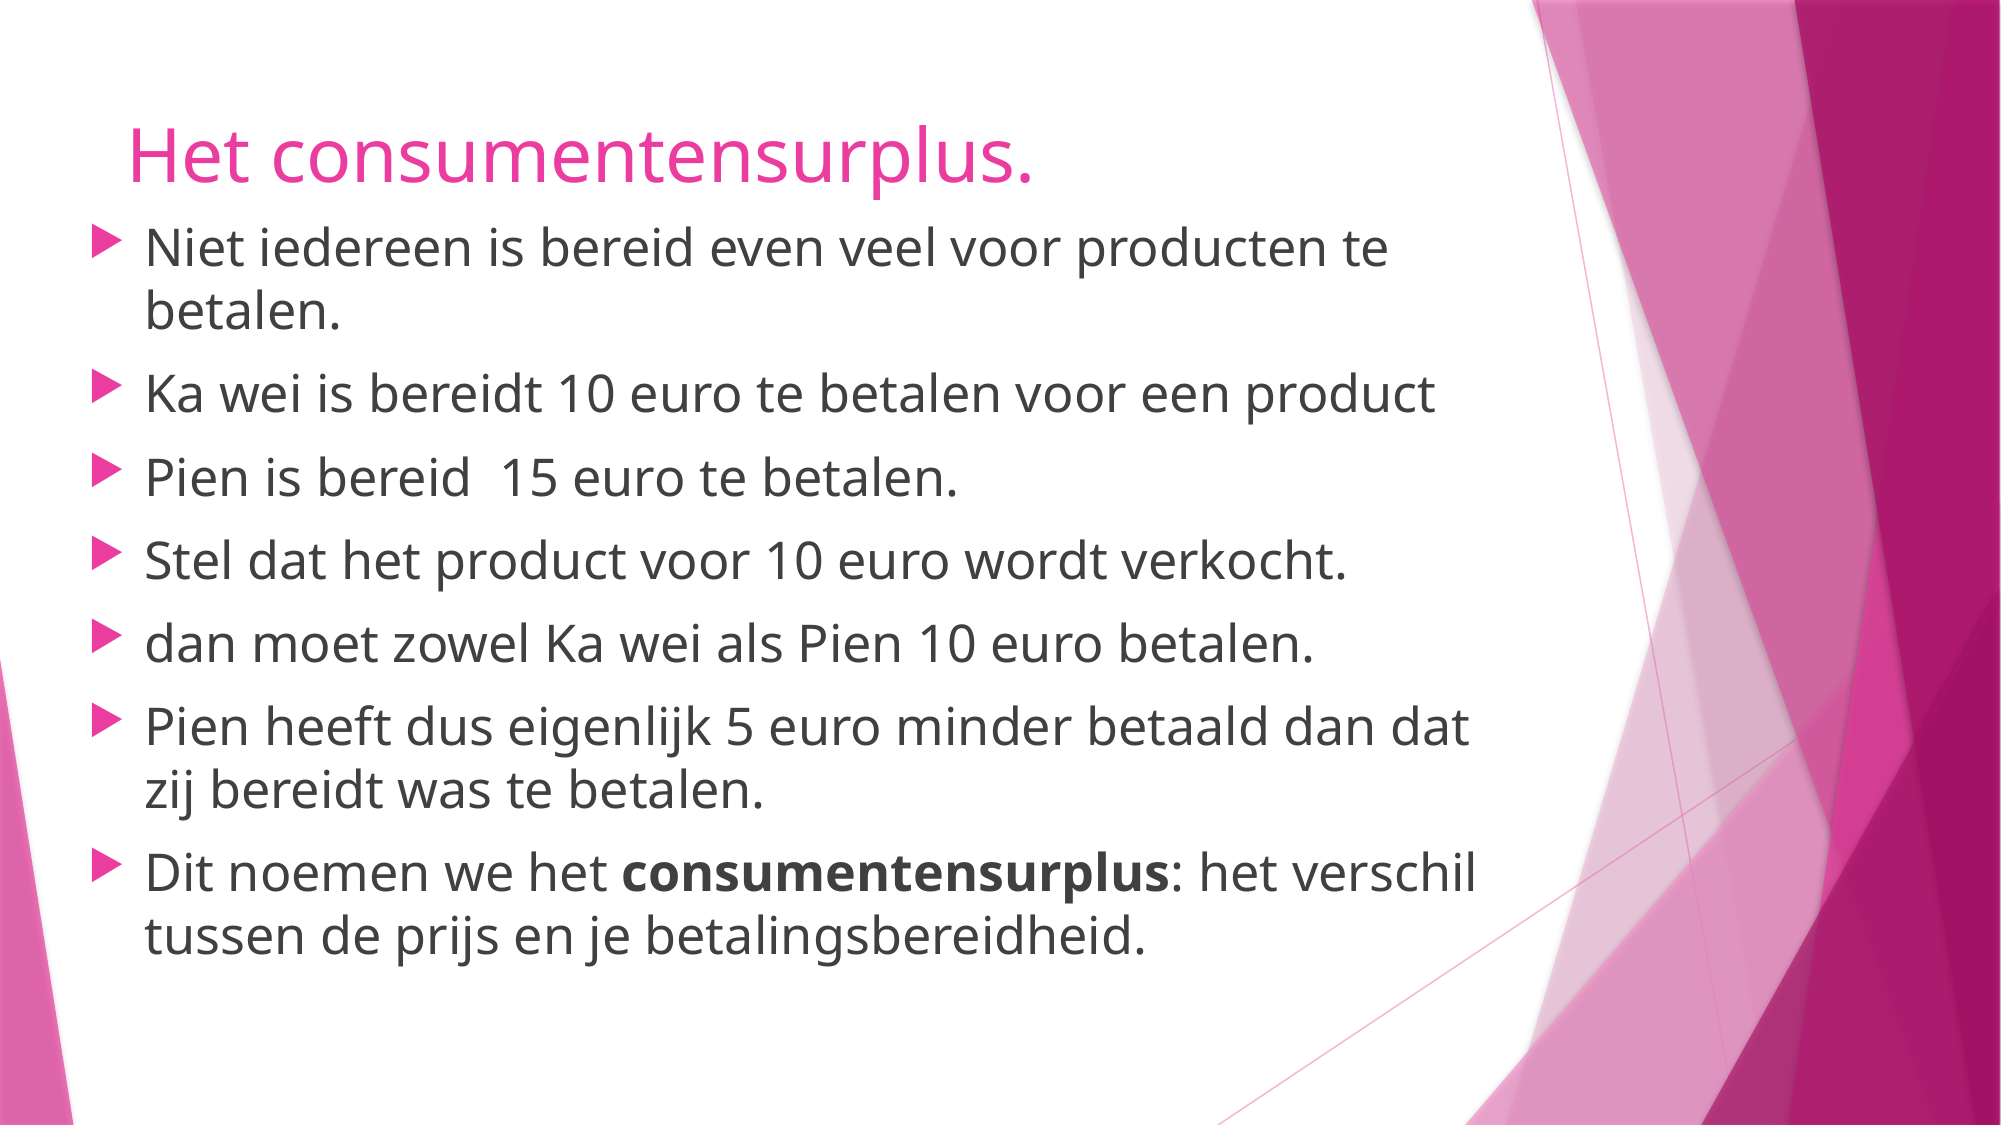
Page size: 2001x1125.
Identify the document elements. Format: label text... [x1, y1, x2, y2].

title Het consumentensurplus. [111, 99, 1522, 207]
list Niet iedereen is bereid even veel voor producten te betalen. Ka wei is bereidt 10 euro te betalen voor een product Pien is bereid 15 euro te betalen. Stel dat het product voor 10 euro wordt verkocht. dan moet zowel Ka wei als Pien 10 euro betalen. Pien heeft dus eigenlijk 5 euro minder betaald dan dat zij bereidt was te betalen. Dit noemen we het consumentensurplus: het verschil tussen de prijs en je betalingsbereidheid. [73, 207, 1522, 991]
